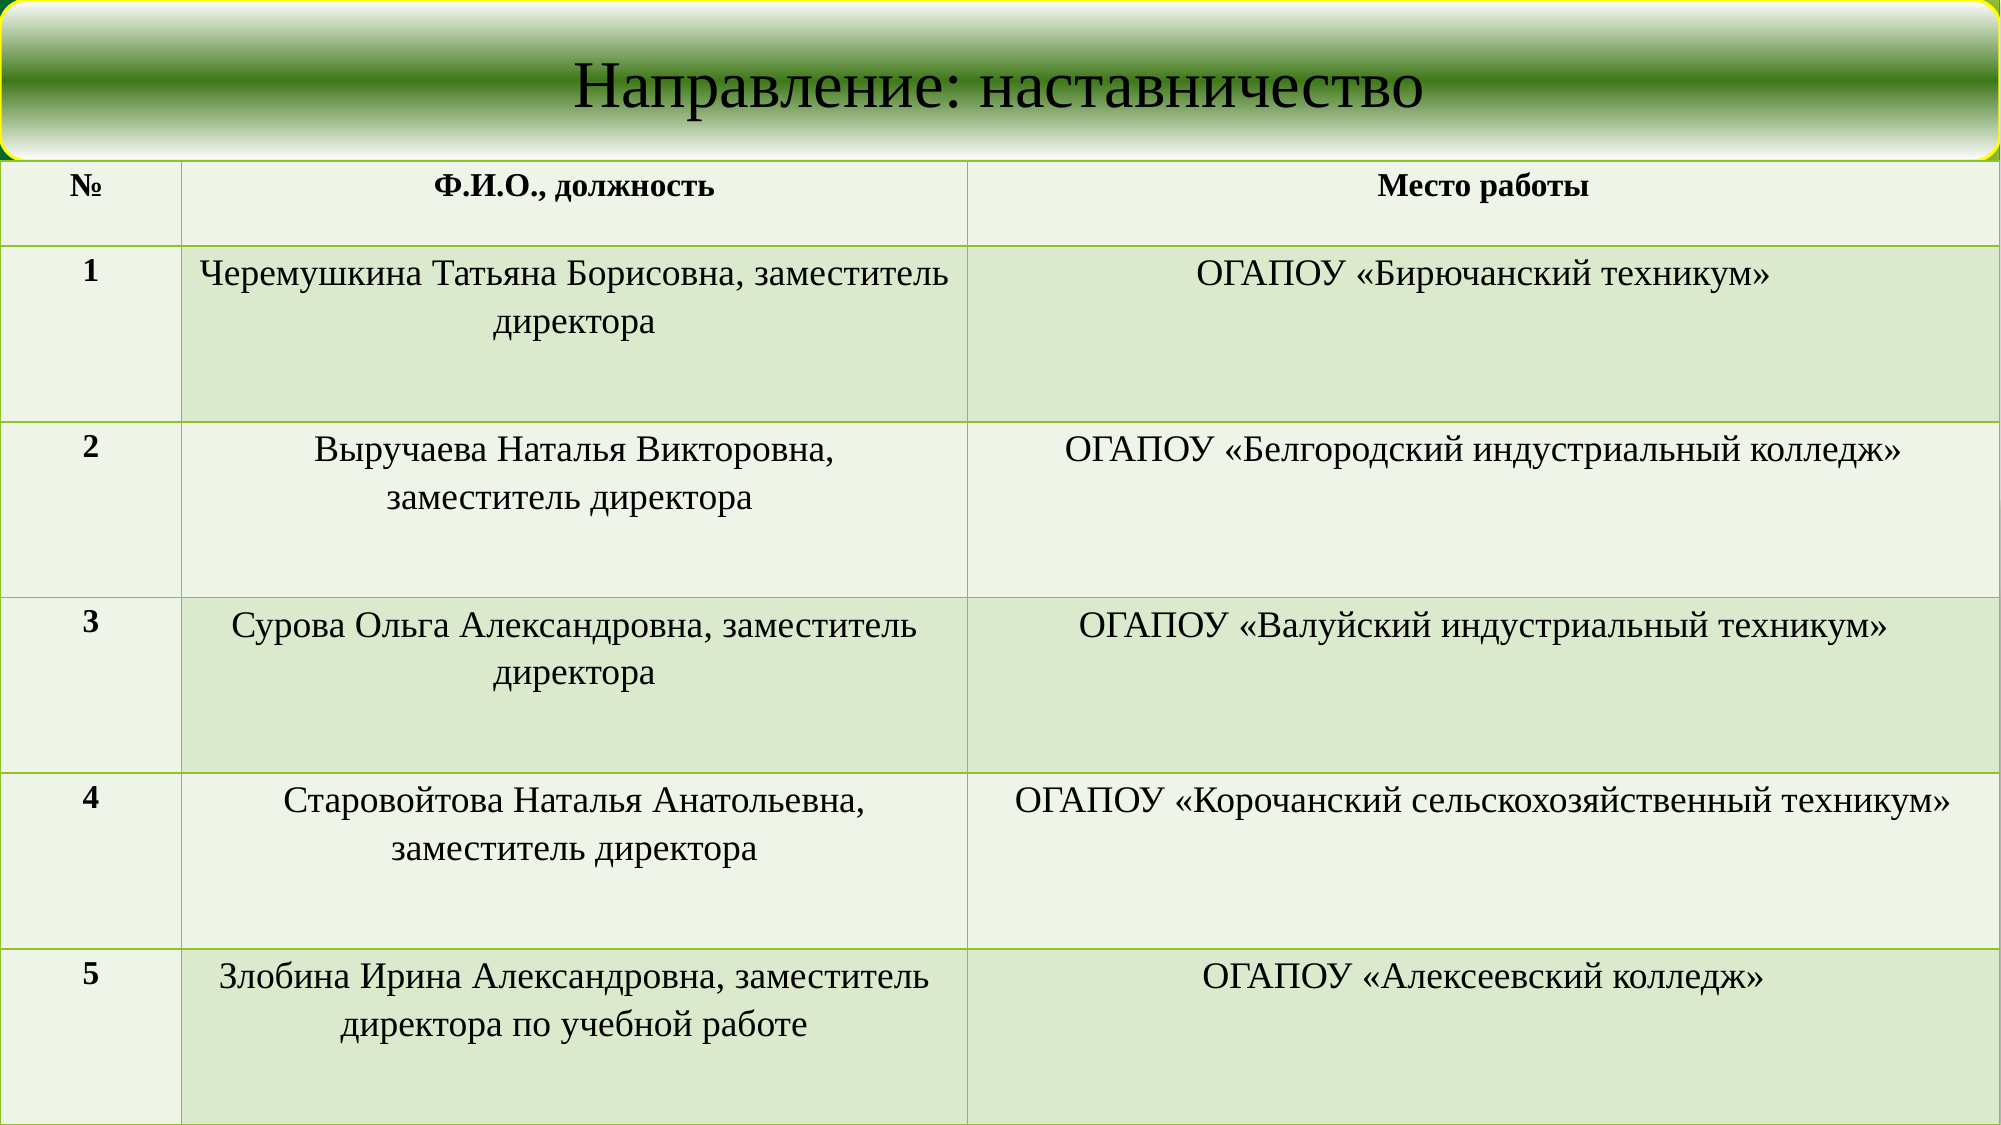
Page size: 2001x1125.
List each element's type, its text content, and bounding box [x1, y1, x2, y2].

table_cell ОГАПОУ «Корочанский сельскохозяйственный техникум» [968, 774, 1999, 948]
table_cell Выручаева Наталья Викторовна, заместитель директора [182, 423, 967, 597]
table_cell 3 [1, 598, 181, 772]
table_cell ОГАПОУ «Алексеевский колледж» [968, 950, 1999, 1124]
table_cell Старовойтова Наталья Анатольевна, заместитель директора [182, 774, 967, 948]
table_cell 4 [1, 774, 181, 948]
table_header Место работы [968, 162, 1999, 245]
table_header № [1, 162, 181, 245]
table_header Ф.И.О., должность [182, 162, 967, 245]
table_cell Черемушкина Татьяна Борисовна, заместитель директора [182, 247, 967, 421]
text_box Направление: наставничество [0, 0, 2000, 160]
table_cell Злобина Ирина Александровна, заместитель директора по учебной работе [182, 950, 967, 1124]
table_cell 1 [1, 247, 181, 421]
table_cell 5 [1, 950, 181, 1124]
table_cell ОГАПОУ «Бирючанский техникум» [968, 247, 1999, 421]
table_cell 2 [1, 423, 181, 597]
table_cell Сурова Ольга Александровна, заместитель директора [182, 598, 967, 772]
table_cell ОГАПОУ «Валуйский индустриальный техникум» [968, 598, 1999, 772]
table_cell ОГАПОУ «Белгородский индустриальный колледж» [968, 423, 1999, 597]
